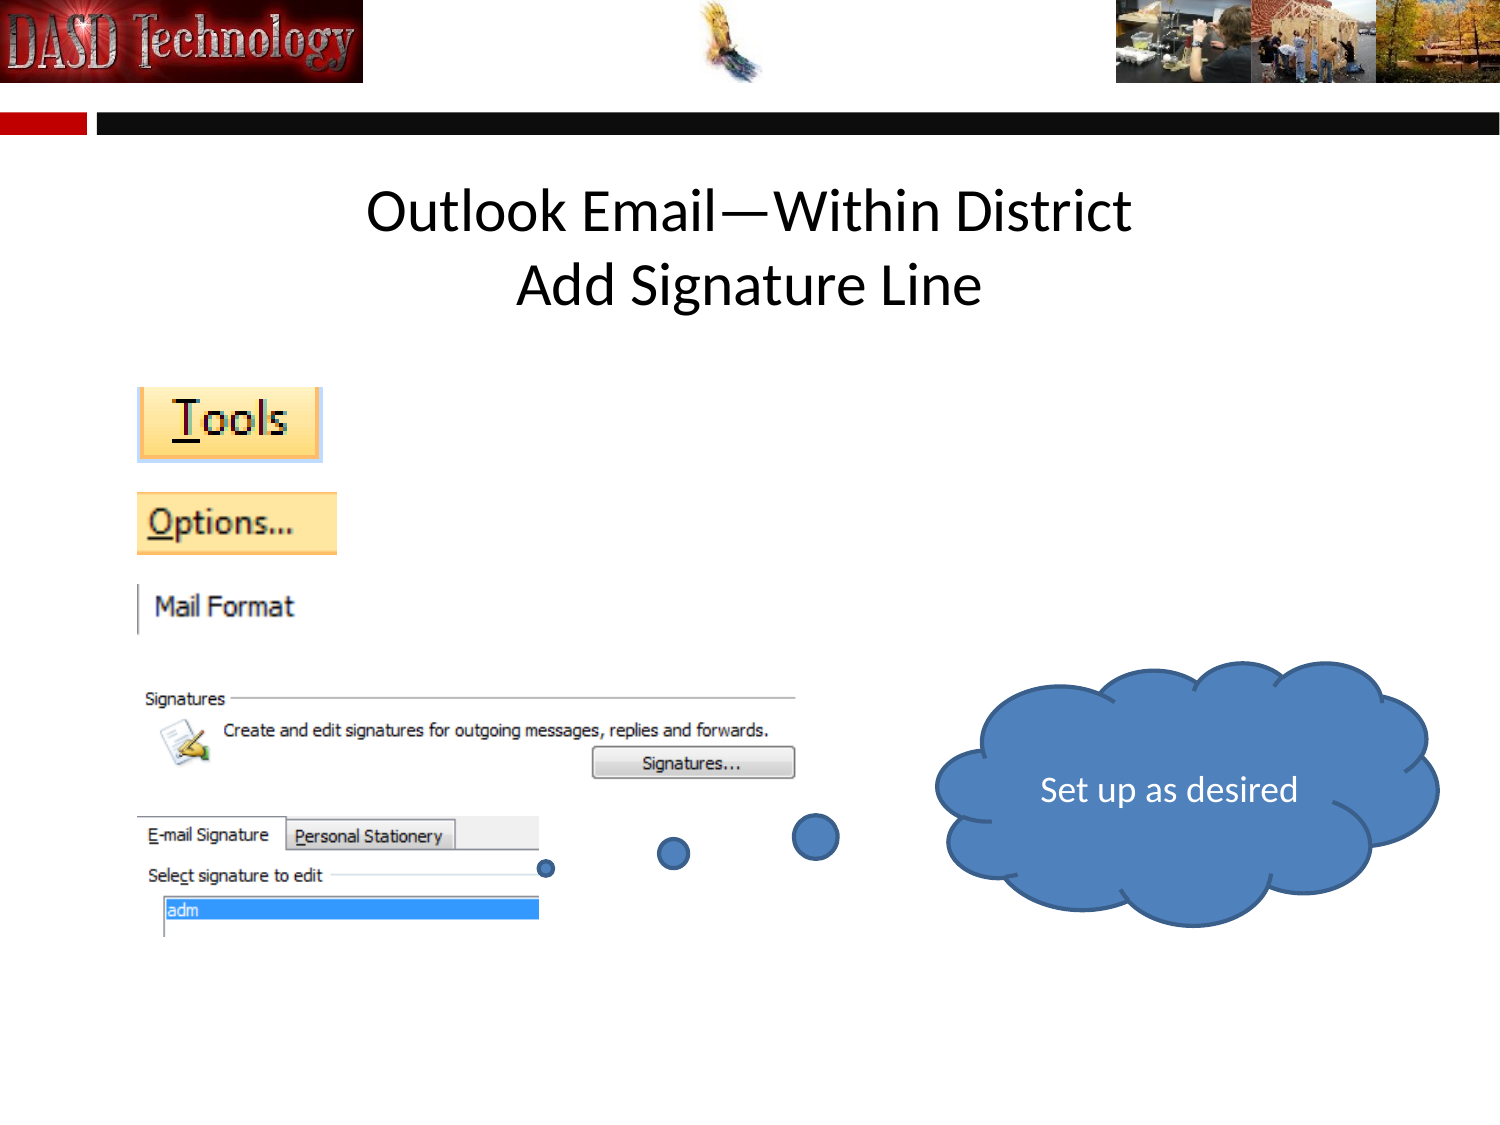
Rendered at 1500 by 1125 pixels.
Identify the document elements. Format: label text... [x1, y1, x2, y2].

picture [0, 0, 363, 84]
title Outlook Email—Within District Add Signature Line [75, 162, 1425, 325]
text_box [95, 110, 1500, 137]
picture [137, 492, 337, 556]
text_box Set up as desired [656, 836, 691, 871]
picture [137, 816, 540, 938]
text_box Set up as desired [934, 661, 1440, 929]
text_box [0, 110, 89, 137]
picture [137, 677, 805, 787]
picture [699, 0, 764, 83]
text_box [1116, 0, 1500, 83]
picture [137, 387, 324, 463]
text_box Set up as desired [791, 813, 840, 861]
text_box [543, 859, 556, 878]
picture [137, 584, 313, 648]
